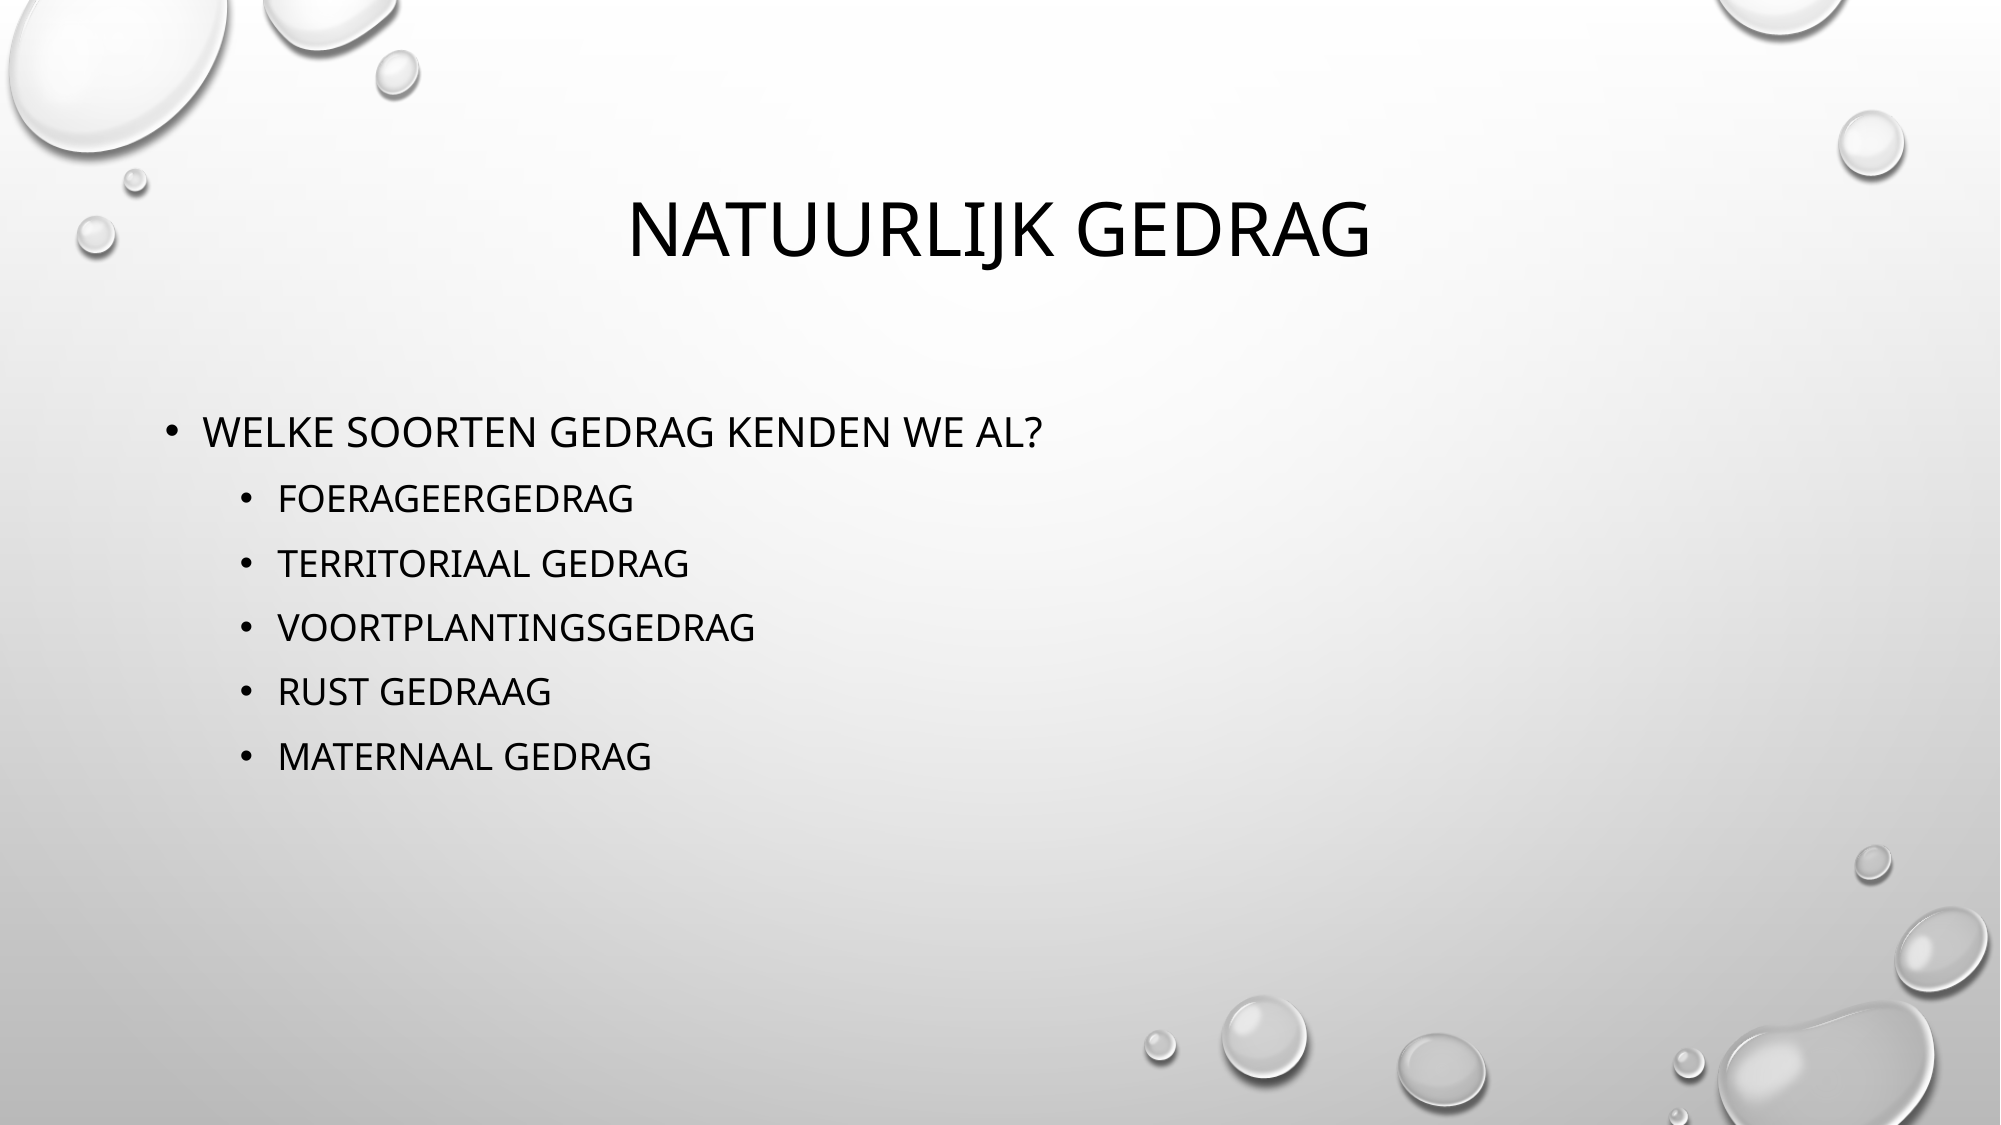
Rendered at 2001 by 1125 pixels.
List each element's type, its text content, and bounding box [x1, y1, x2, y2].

title Natuurlijk gedrag [149, 101, 1851, 364]
list Welke soorten gedrag kenden we al? Foerageergedrag Territoriaal gedrag Voortplantingsgedrag Rust gedraag Maternaal gedrag [149, 388, 1850, 950]
picture [0, 0, 2000, 1125]
